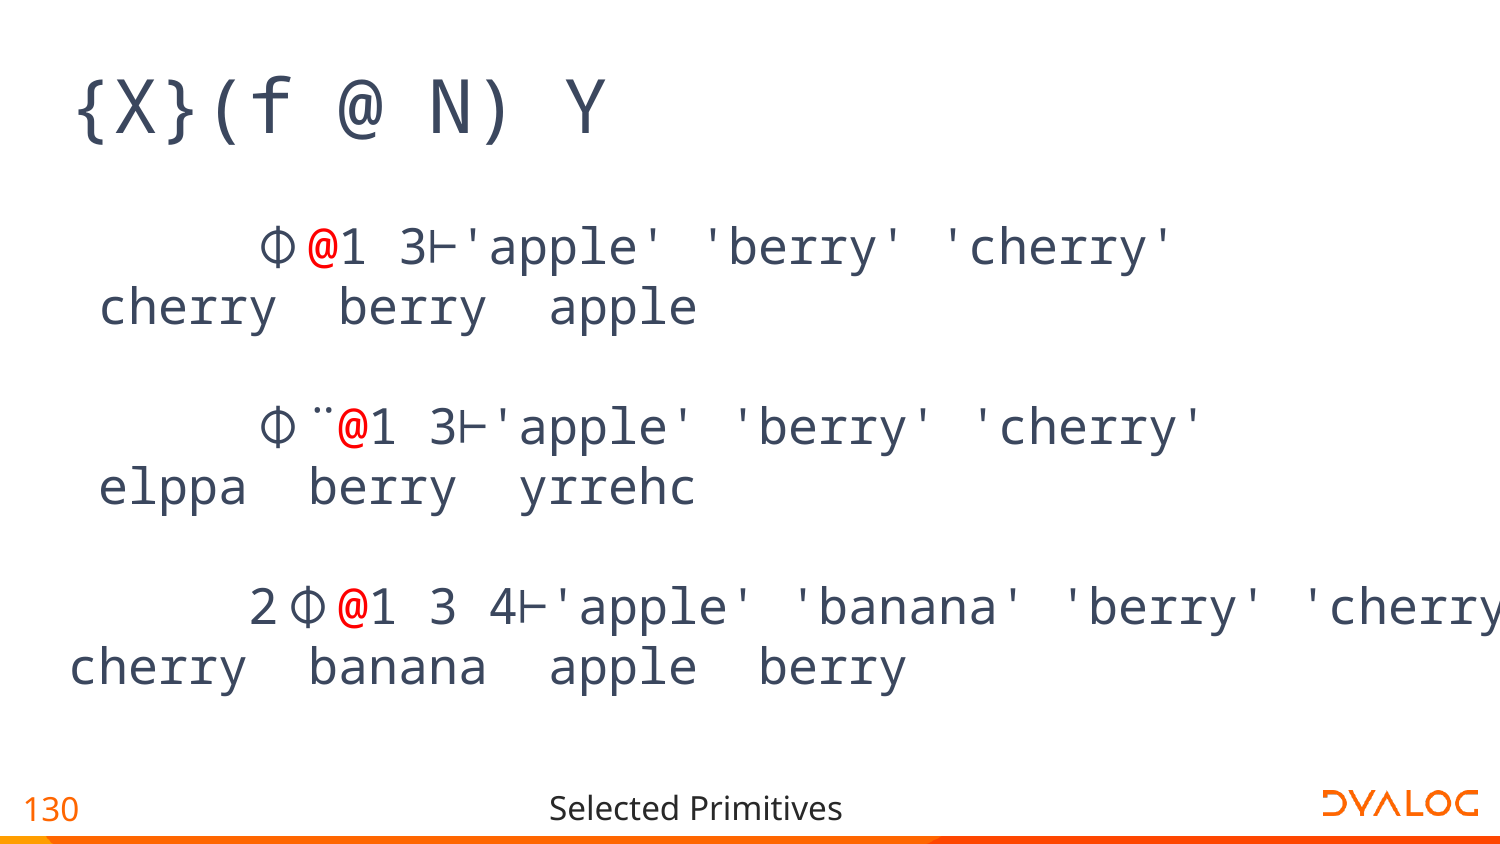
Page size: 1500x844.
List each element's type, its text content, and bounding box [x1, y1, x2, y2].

picture [1323, 800, 1478, 816]
title {X}(f @ N) Y [53, 43, 1453, 157]
picture [0, 836, 1500, 844]
list ⌽@1 3⊢'apple' 'berry' 'cherry' cherry berry apple ⌽¨@1 3⊢'apple' 'berry' 'cherry' elppa berry yrrehc 2⌽@1 3 4⊢'apple' 'banana' 'berry' 'cherry' cherry banana apple berry [53, 207, 1500, 800]
